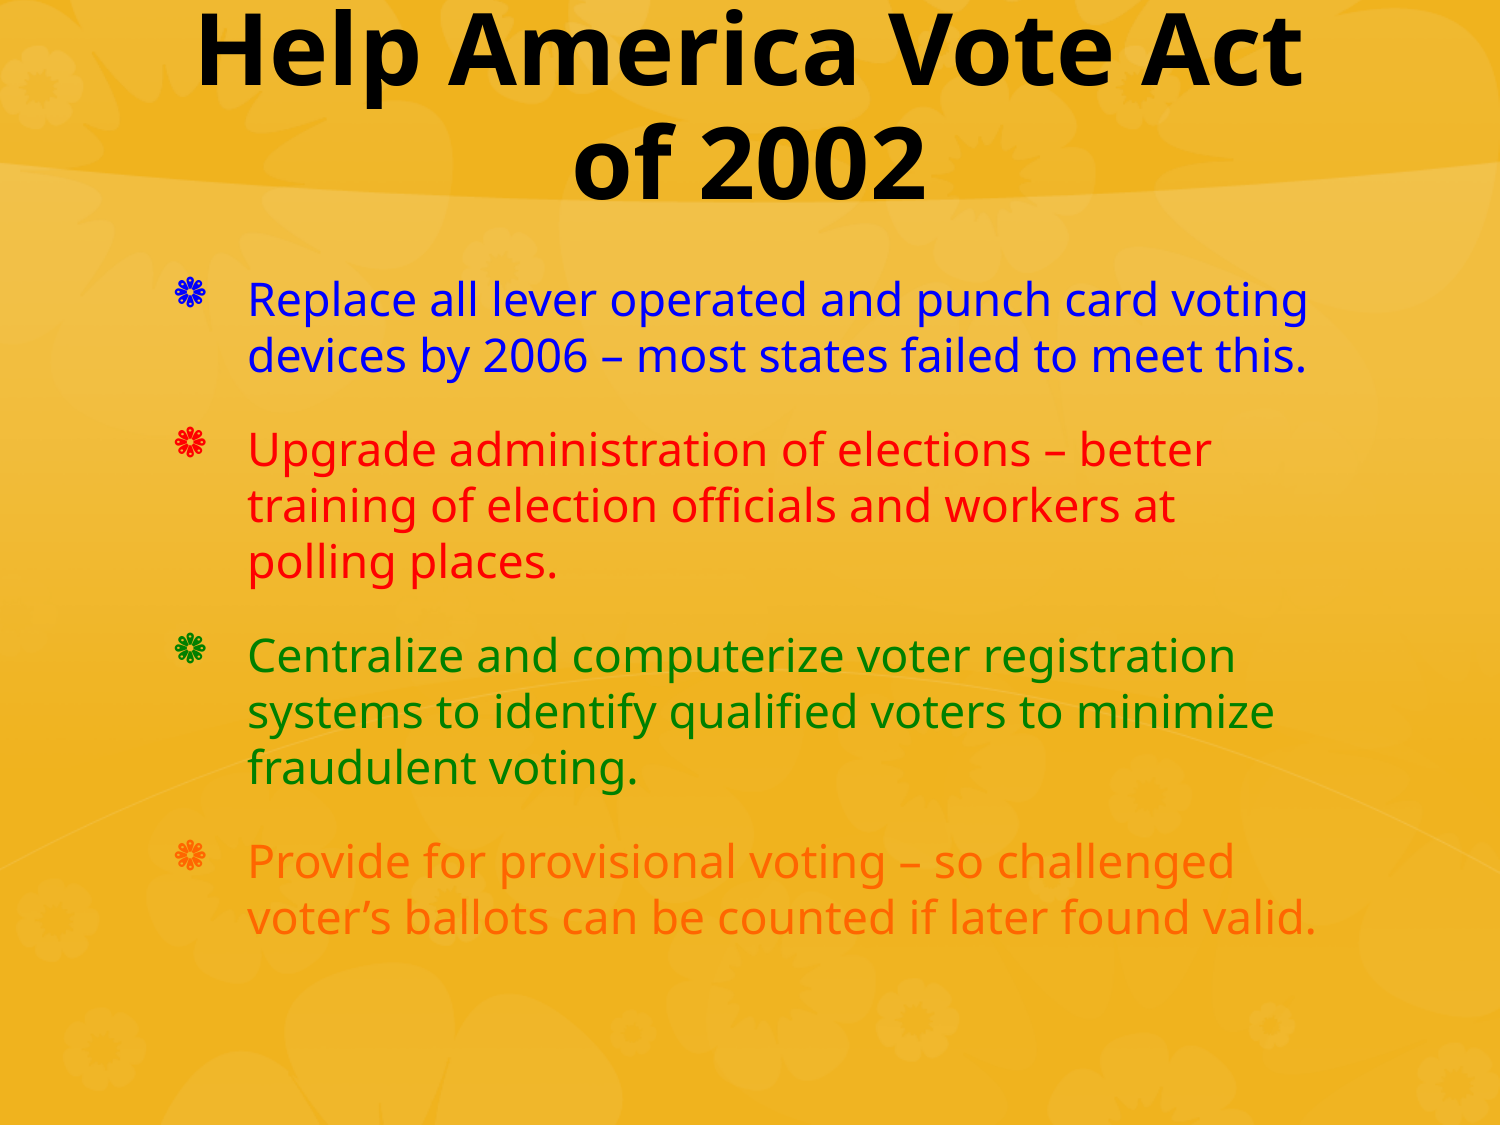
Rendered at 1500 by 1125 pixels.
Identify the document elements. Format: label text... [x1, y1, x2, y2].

picture [0, 0, 1500, 1125]
list Replace all lever operated and punch card voting devices by 2006 – most states failed to meet this. Upgrade administration of elections – better training of election officials and workers at polling places. Centralize and computerize voter registration systems to identify qualified voters to minimize fraudulent voting. Provide for provisional voting – so challenged voter’s ballots can be counted if later found valid. [156, 262, 1344, 967]
title Help America Vote Act of 2002 [127, 14, 1372, 203]
